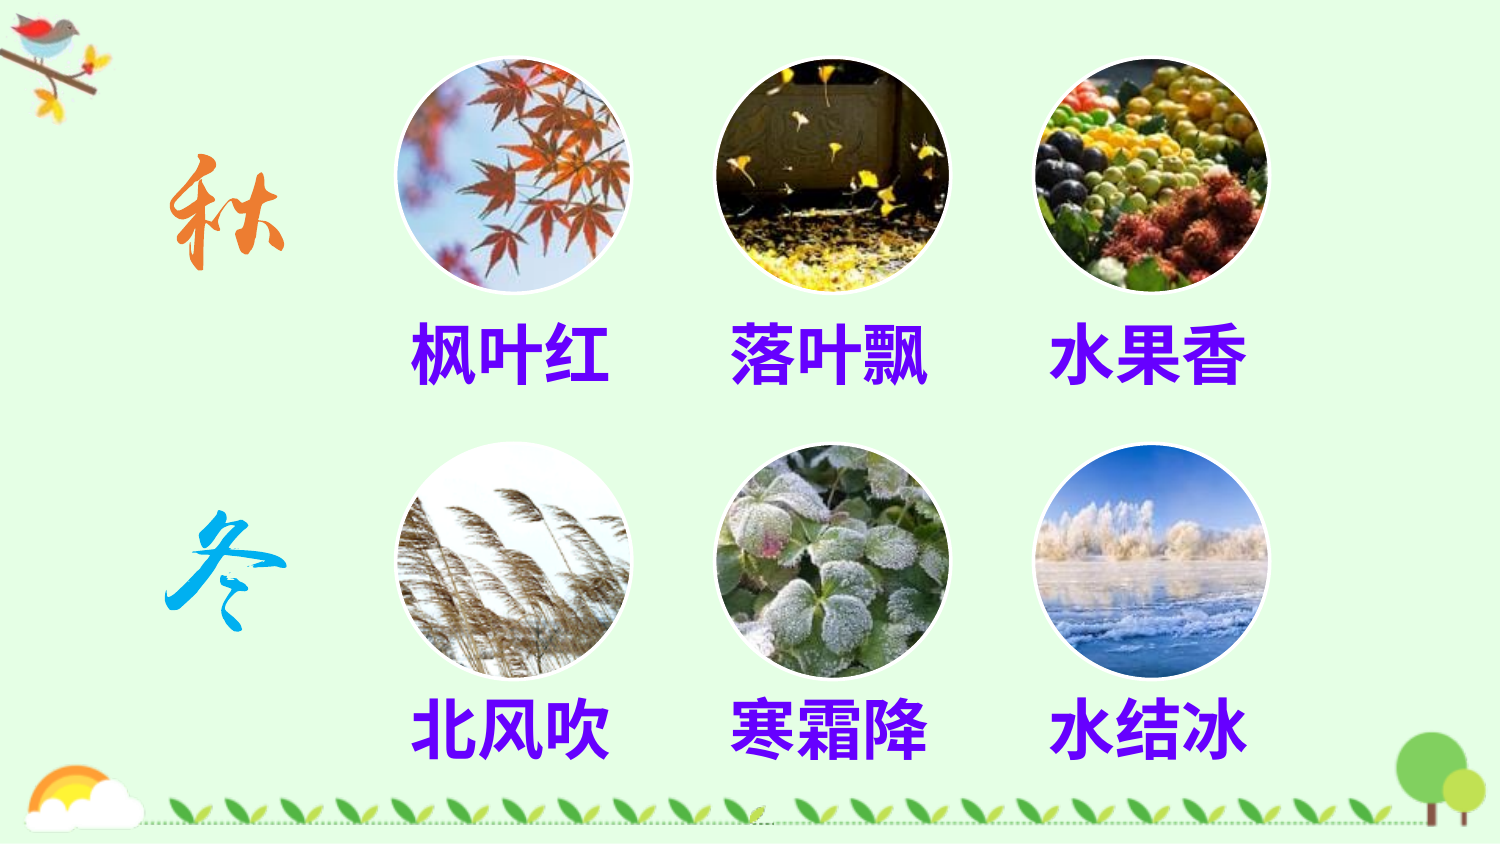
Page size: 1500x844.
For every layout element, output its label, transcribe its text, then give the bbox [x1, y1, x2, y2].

picture [714, 57, 951, 294]
text_box 北风吹 [395, 680, 632, 775]
text_box [218, 570, 250, 633]
text_box [169, 153, 285, 271]
text_box 枫叶红 [395, 305, 632, 400]
text_box 水果香 [1033, 305, 1270, 400]
text_box 寒霜降 [714, 680, 951, 775]
picture [3, 728, 1500, 844]
picture [395, 57, 632, 294]
text_box [163, 509, 288, 612]
text_box 水结冰 [1033, 680, 1270, 775]
picture [1033, 57, 1270, 294]
picture [1033, 443, 1270, 680]
text_box 落叶飘 [714, 305, 951, 400]
picture [0, 0, 159, 150]
picture [395, 443, 632, 680]
picture [714, 443, 951, 680]
